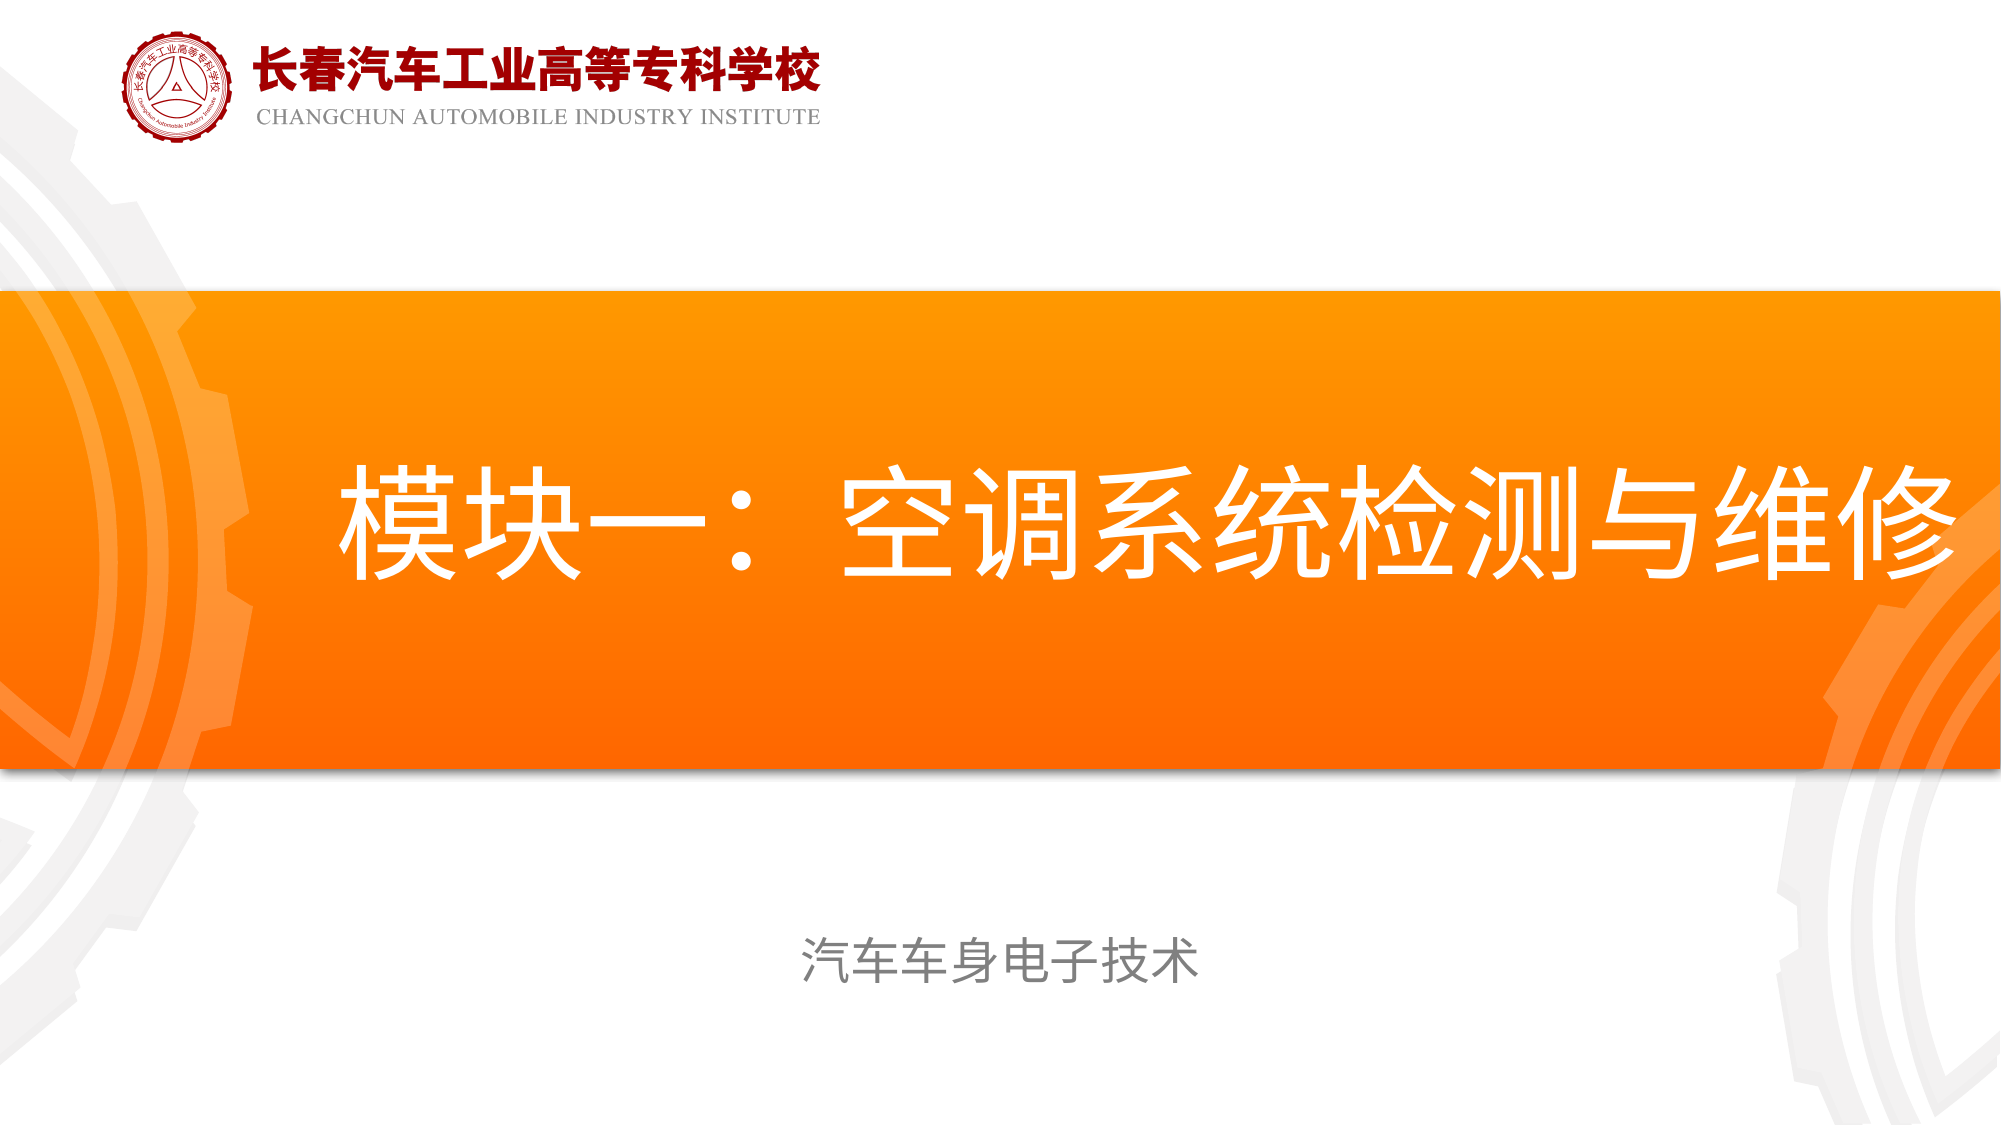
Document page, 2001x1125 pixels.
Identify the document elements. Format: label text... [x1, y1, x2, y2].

picture [121, 31, 821, 143]
subtitle 汽车车身电子技术 [314, 887, 1686, 1033]
title 模块一：空调系统检测与维修 [314, 340, 1983, 721]
